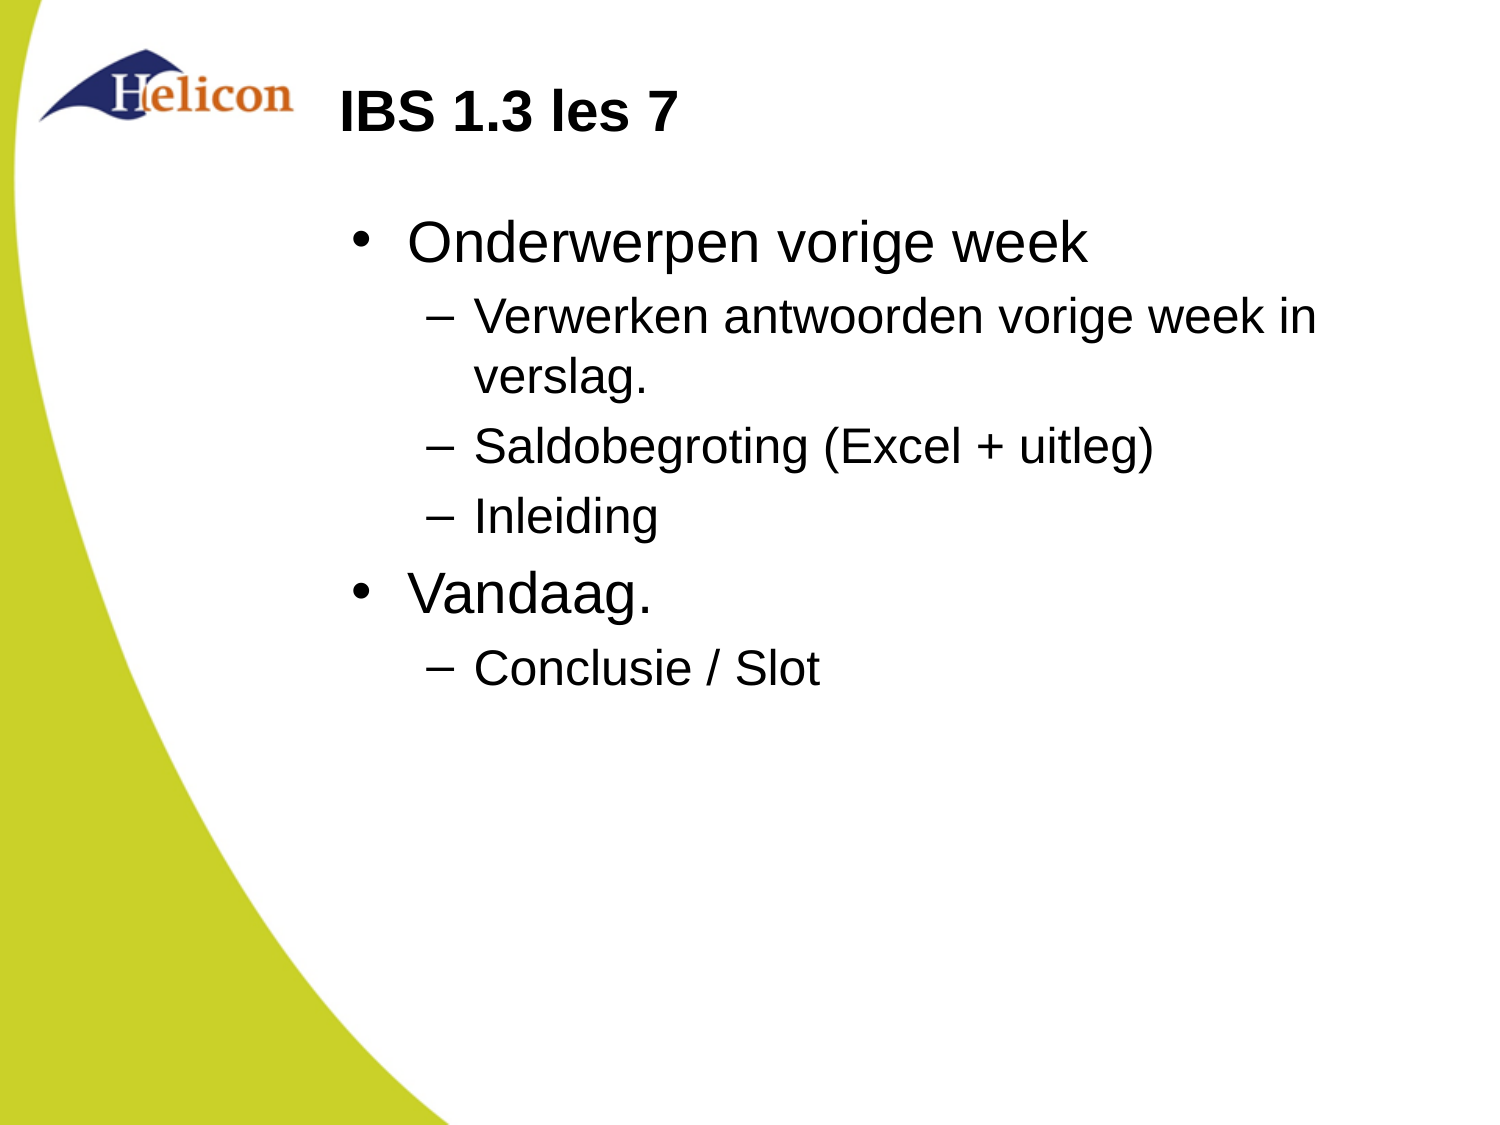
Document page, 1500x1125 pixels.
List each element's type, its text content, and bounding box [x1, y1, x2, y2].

picture [0, 0, 1500, 1125]
title IBS 1.3 les 7 [324, 54, 1415, 161]
list Onderwerpen vorige week Verwerken antwoorden vorige week in verslag. Saldobegroting (Excel + uitleg) Inleiding Vandaag. Conclusie / Slot [336, 196, 1425, 1005]
